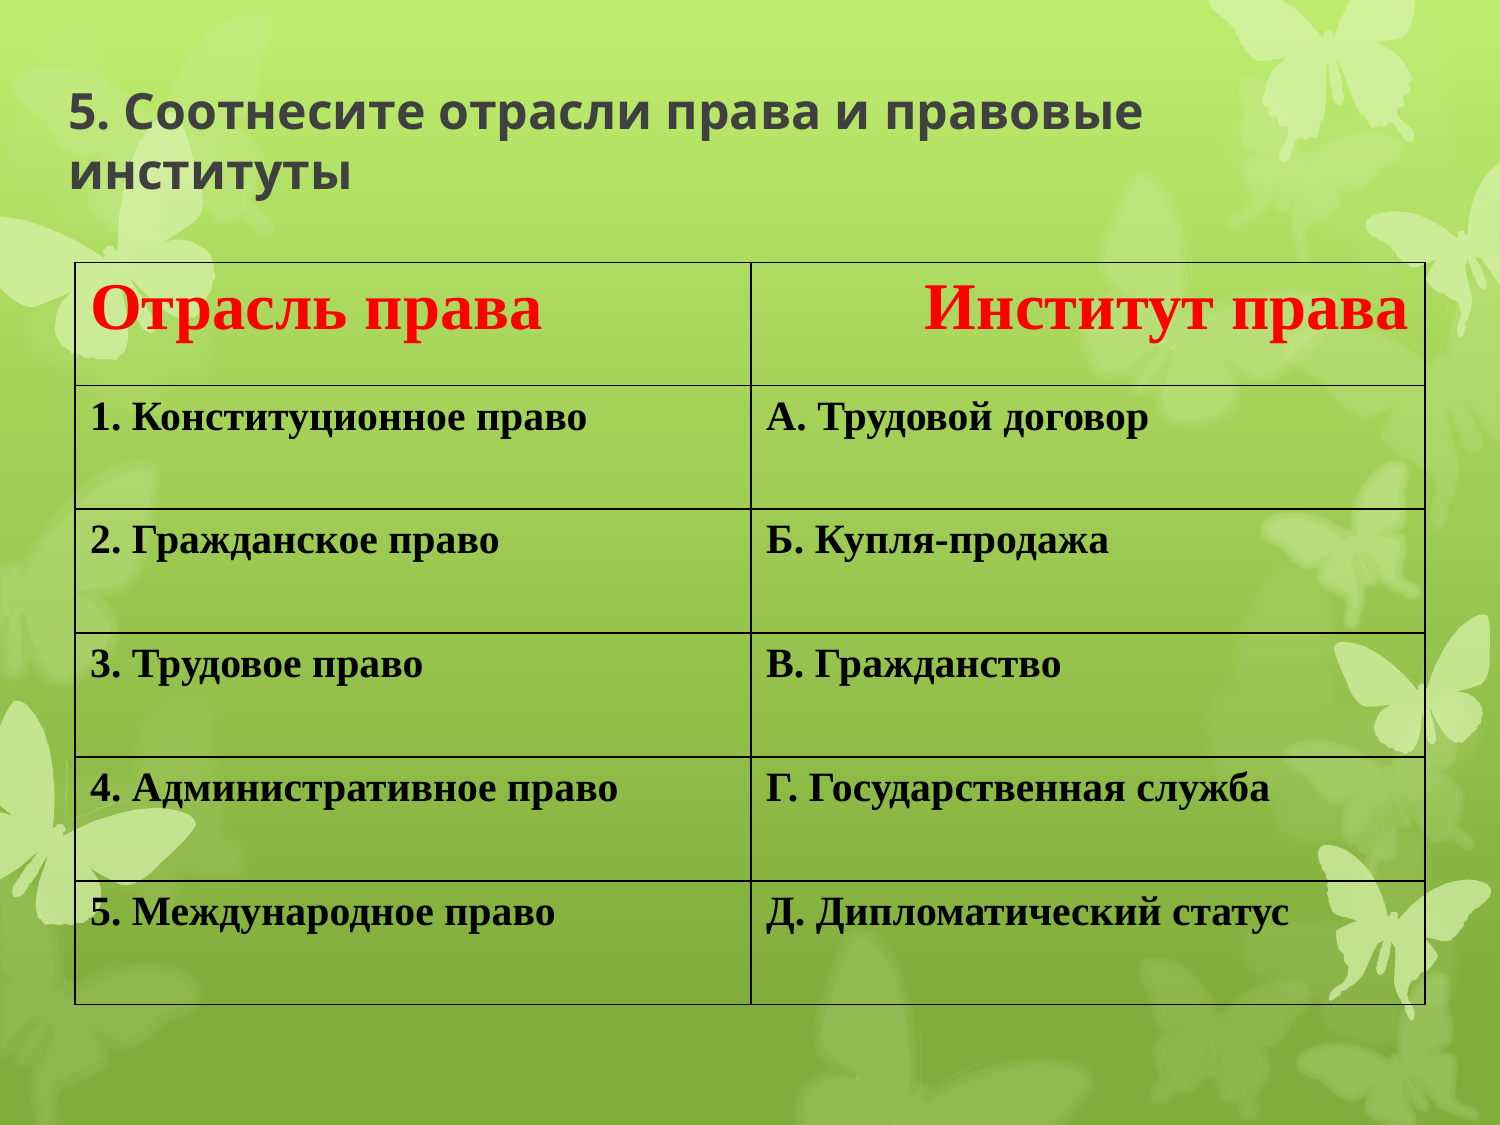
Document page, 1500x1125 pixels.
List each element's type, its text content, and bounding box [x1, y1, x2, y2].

table_cell В. Гражданство [752, 634, 1424, 756]
table_cell 5. Международное право [76, 882, 750, 1004]
table_cell 1. Конституционное право [76, 386, 750, 508]
table_cell 4. Административное право [76, 758, 750, 880]
table_cell 2. Гражданское право [76, 510, 750, 632]
title 5. Соотнесите отрасли права и правовые институты [53, 45, 1425, 234]
table_cell Б. Купля-продажа [752, 510, 1424, 632]
table_cell Д. Дипломатический статус [752, 882, 1424, 1004]
table_header Институт права [752, 263, 1424, 385]
table_cell Г. Государственная служба [752, 758, 1424, 880]
table_header Отрасль права [76, 263, 750, 385]
table_cell 3. Трудовое право [76, 634, 750, 756]
table_cell А. Трудовой договор [752, 386, 1424, 508]
